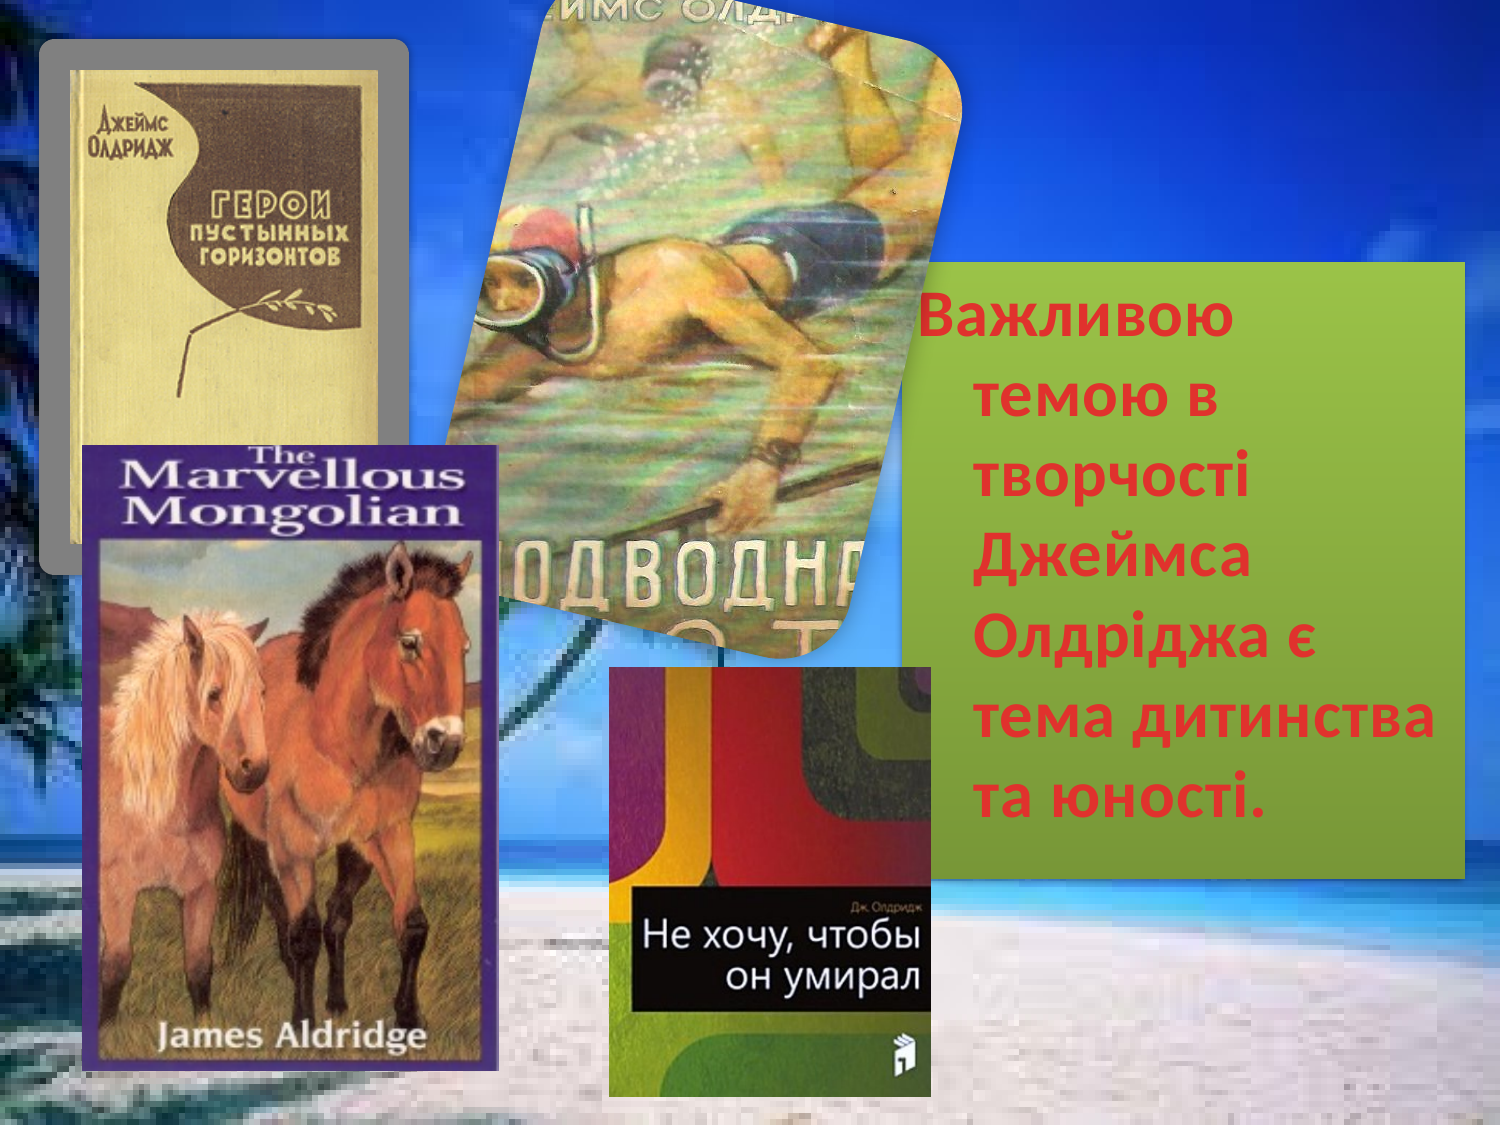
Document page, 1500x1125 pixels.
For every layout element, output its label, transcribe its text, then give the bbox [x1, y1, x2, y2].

list Важливою темою в творчості Джеймса Олдріджа є тема дитинства та юності. [902, 262, 1465, 879]
picture [0, 0, 1500, 1125]
